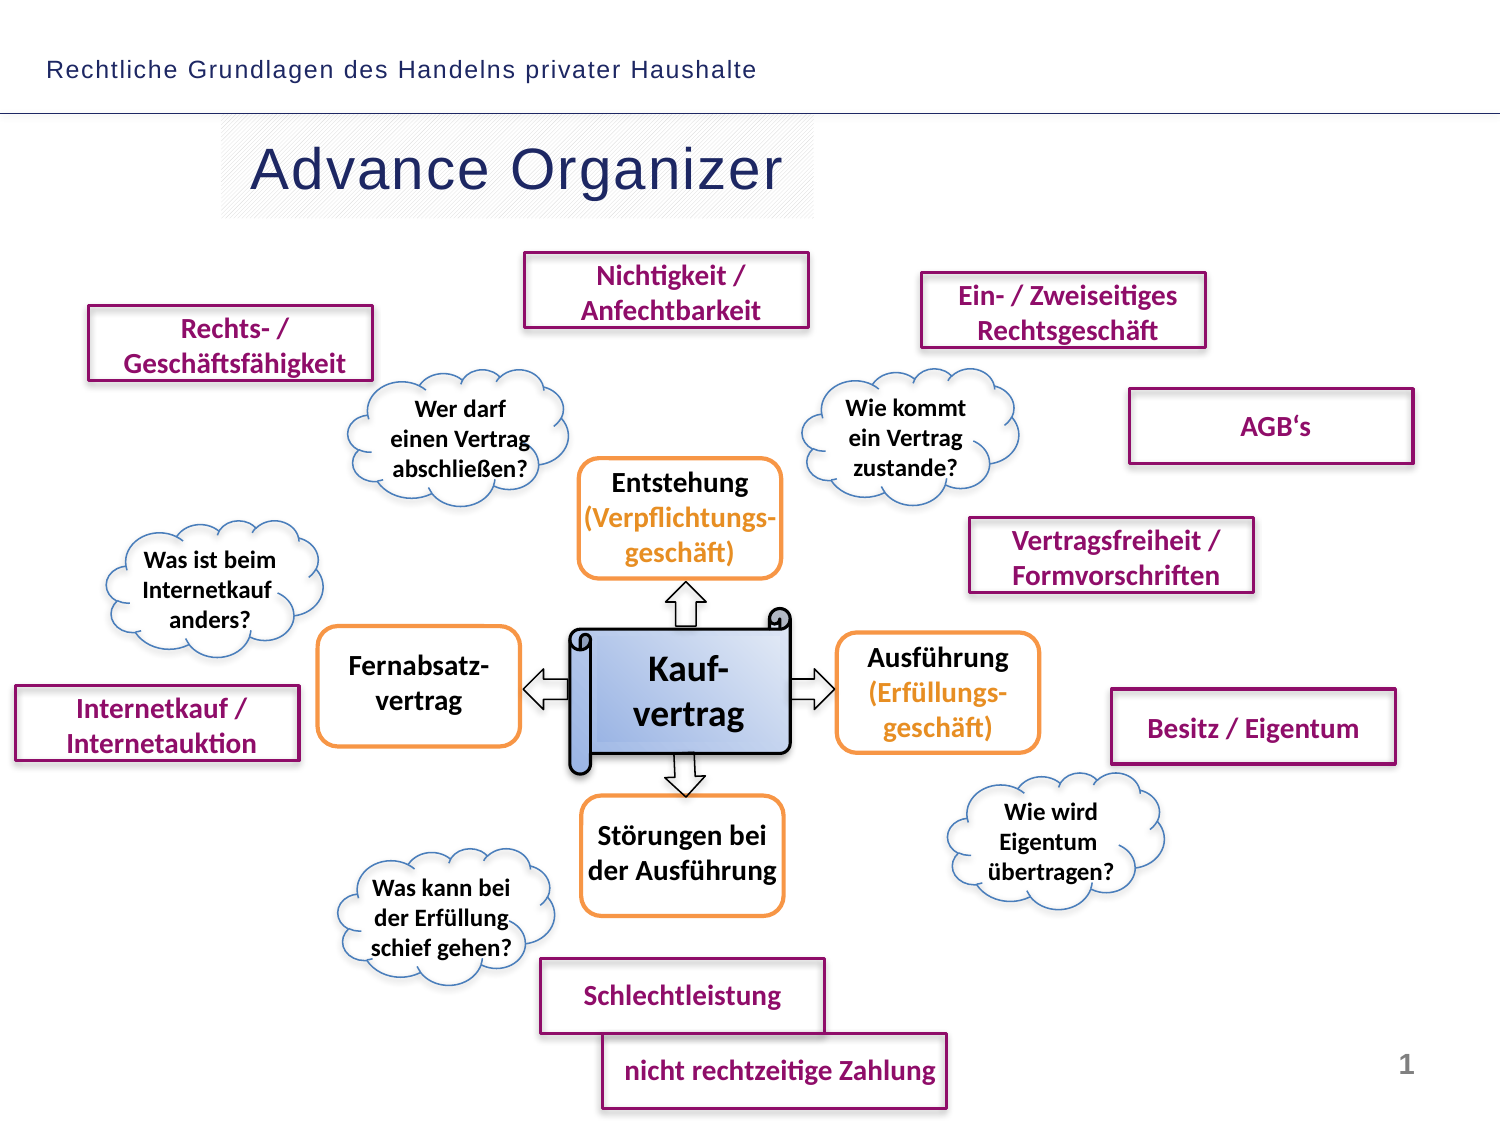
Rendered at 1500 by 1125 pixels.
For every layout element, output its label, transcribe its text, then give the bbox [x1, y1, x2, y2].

text_box [668, 782, 701, 793]
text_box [337, 848, 555, 986]
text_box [15, 681, 300, 768]
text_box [88, 301, 373, 388]
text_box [306, 625, 531, 747]
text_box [1129, 388, 1414, 464]
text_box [921, 268, 1206, 355]
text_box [826, 630, 1050, 754]
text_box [347, 369, 569, 507]
text_box [664, 588, 707, 606]
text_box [524, 248, 809, 335]
text_box 1 [1383, 1007, 1451, 1088]
text_box Rechtliche Grundlagen des Handelns privater Haushalte [31, 46, 782, 92]
text_box Advance Organizer [221, 123, 814, 219]
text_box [567, 456, 792, 579]
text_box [1111, 688, 1396, 765]
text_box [586, 1033, 974, 1109]
text_box [536, 668, 564, 711]
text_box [570, 795, 795, 917]
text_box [540, 958, 825, 1034]
text_box [796, 668, 820, 711]
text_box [947, 772, 1165, 910]
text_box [969, 513, 1254, 601]
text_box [106, 520, 324, 658]
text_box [801, 368, 1020, 506]
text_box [569, 608, 791, 775]
